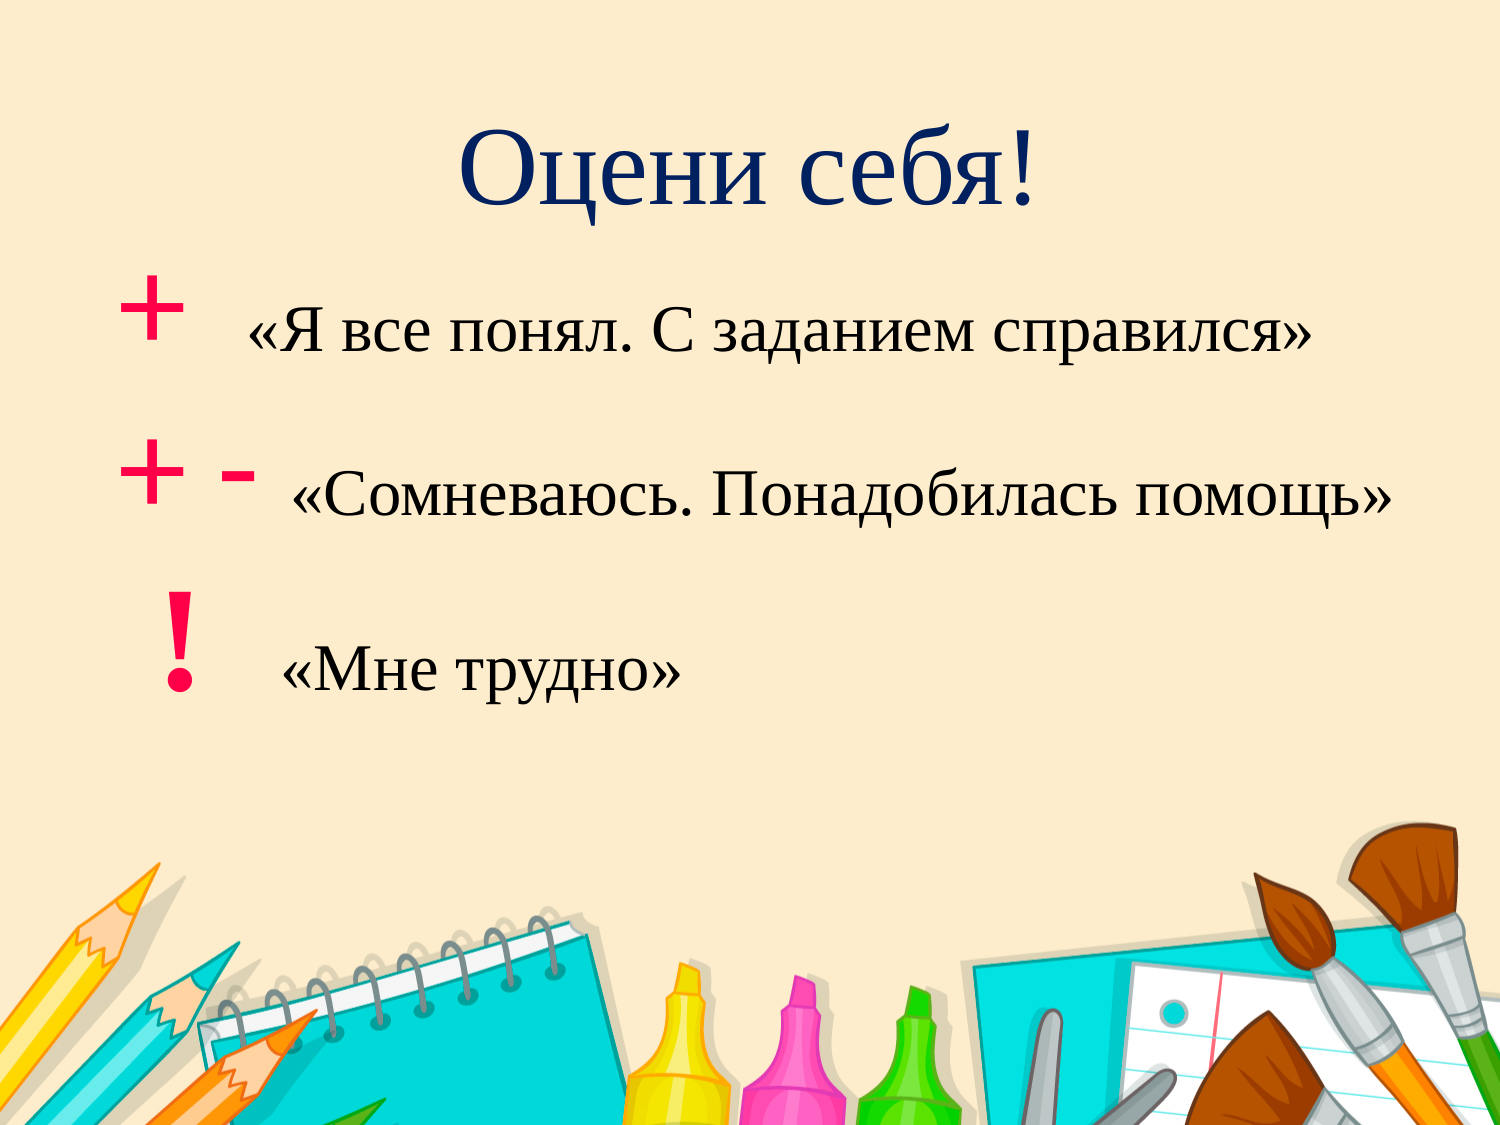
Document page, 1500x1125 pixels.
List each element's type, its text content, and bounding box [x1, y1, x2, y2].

list + «Я все понял. С заданием справился» + - «Сомневаюсь. Понадобилась помощь» ! «Мне трудно» [103, 224, 1500, 896]
picture [0, 0, 1500, 1125]
title Оцени себя! [103, 59, 1397, 224]
